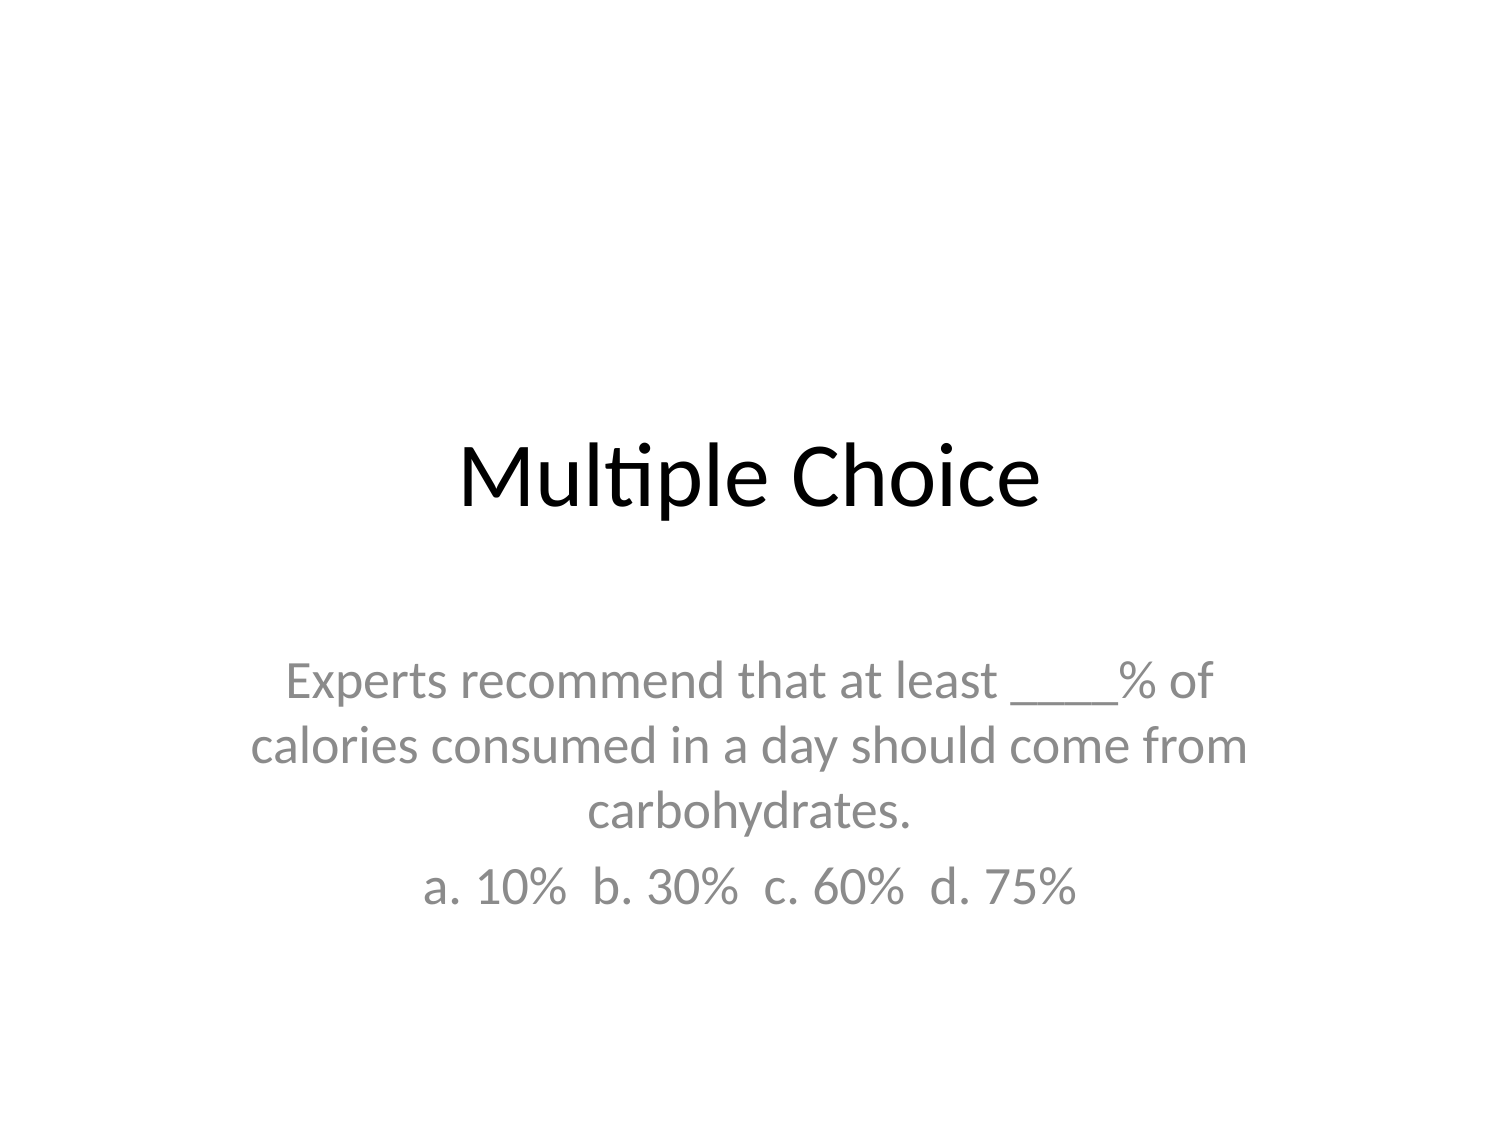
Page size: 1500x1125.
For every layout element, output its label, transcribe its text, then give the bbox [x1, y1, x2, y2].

title Multiple Choice [112, 349, 1388, 591]
subtitle Experts recommend that at least ____% of calories consumed in a day should come from carbohydrates. a. 10% b. 30% c. 60% d. 75% [225, 637, 1275, 925]
